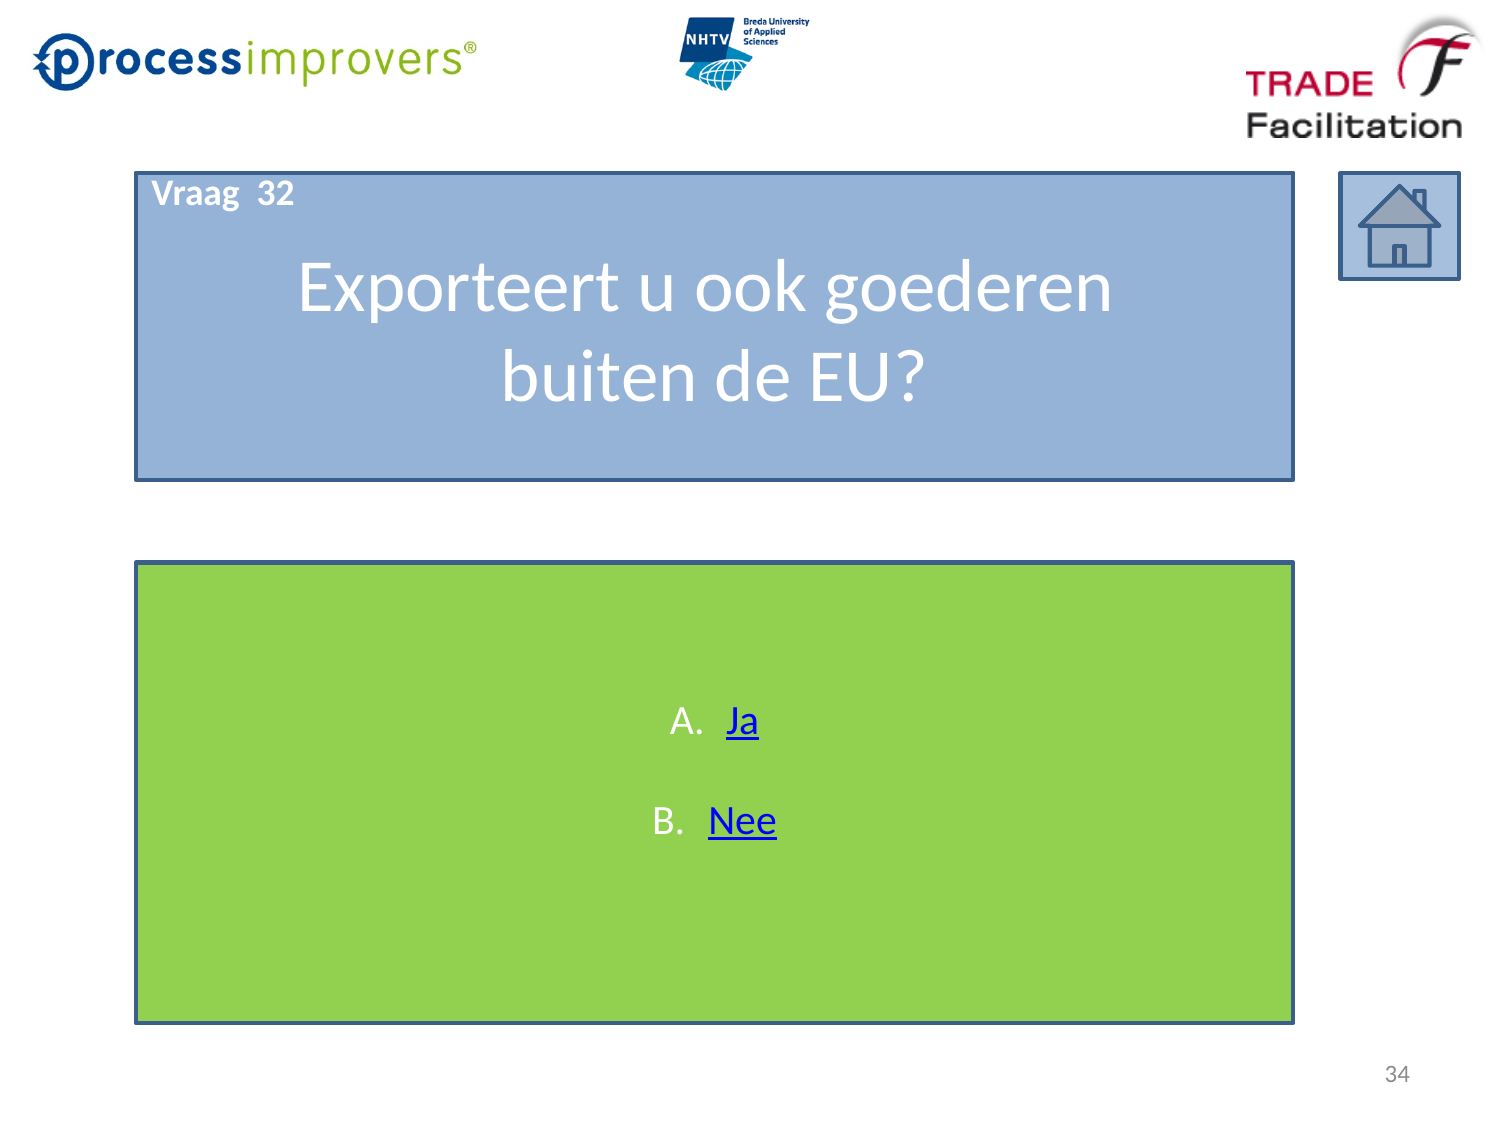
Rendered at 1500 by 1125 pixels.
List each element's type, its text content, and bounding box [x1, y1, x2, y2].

text_box Exporteert u ook goederen buiten de EU? [134, 171, 1295, 482]
text_box Vraag 32 [136, 160, 310, 221]
picture [667, 4, 816, 103]
picture [1246, 10, 1487, 138]
picture [29, 30, 479, 93]
text_box [1338, 171, 1461, 281]
text_box Ja Nee [134, 560, 1295, 1025]
slide_number 34 [1074, 1042, 1425, 1103]
